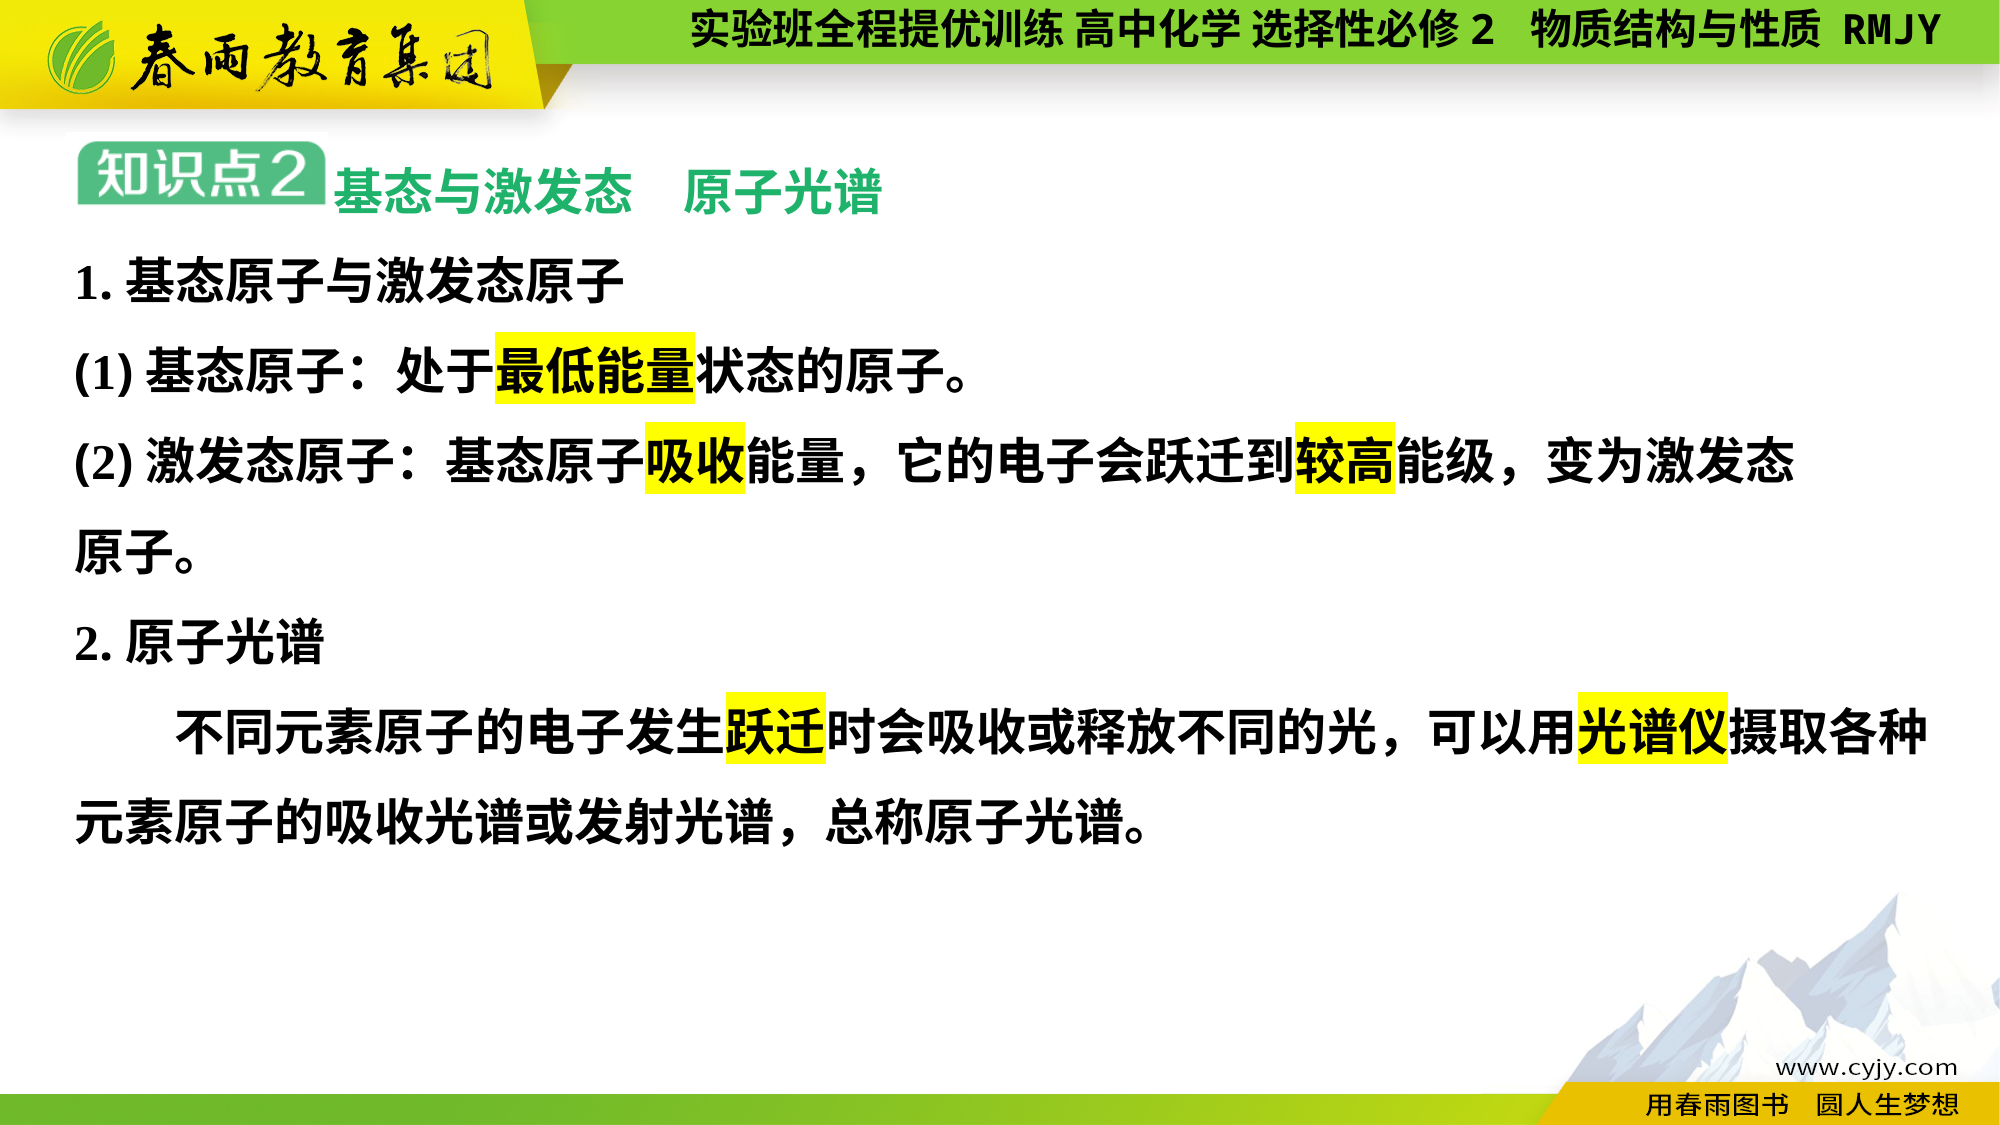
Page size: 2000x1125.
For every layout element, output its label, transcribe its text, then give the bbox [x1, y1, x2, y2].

list 基态与激发态 原子光谱 1.基态原子与激发态原子 (1)基态原子：处于最低能量状态的原子。 (2)激发态原子：基态原子吸收能量，它的电子会跃迁到较高能级，变为激发态 原子。 2.原子光谱 不同元素原子的电子发生跃迁时会吸收或释放不同的光，可以用光谱仪摄取各种元素原子的吸收光谱或发射光谱，总称原子光谱。 [59, 122, 1944, 865]
picture [0, 0, 2000, 1125]
